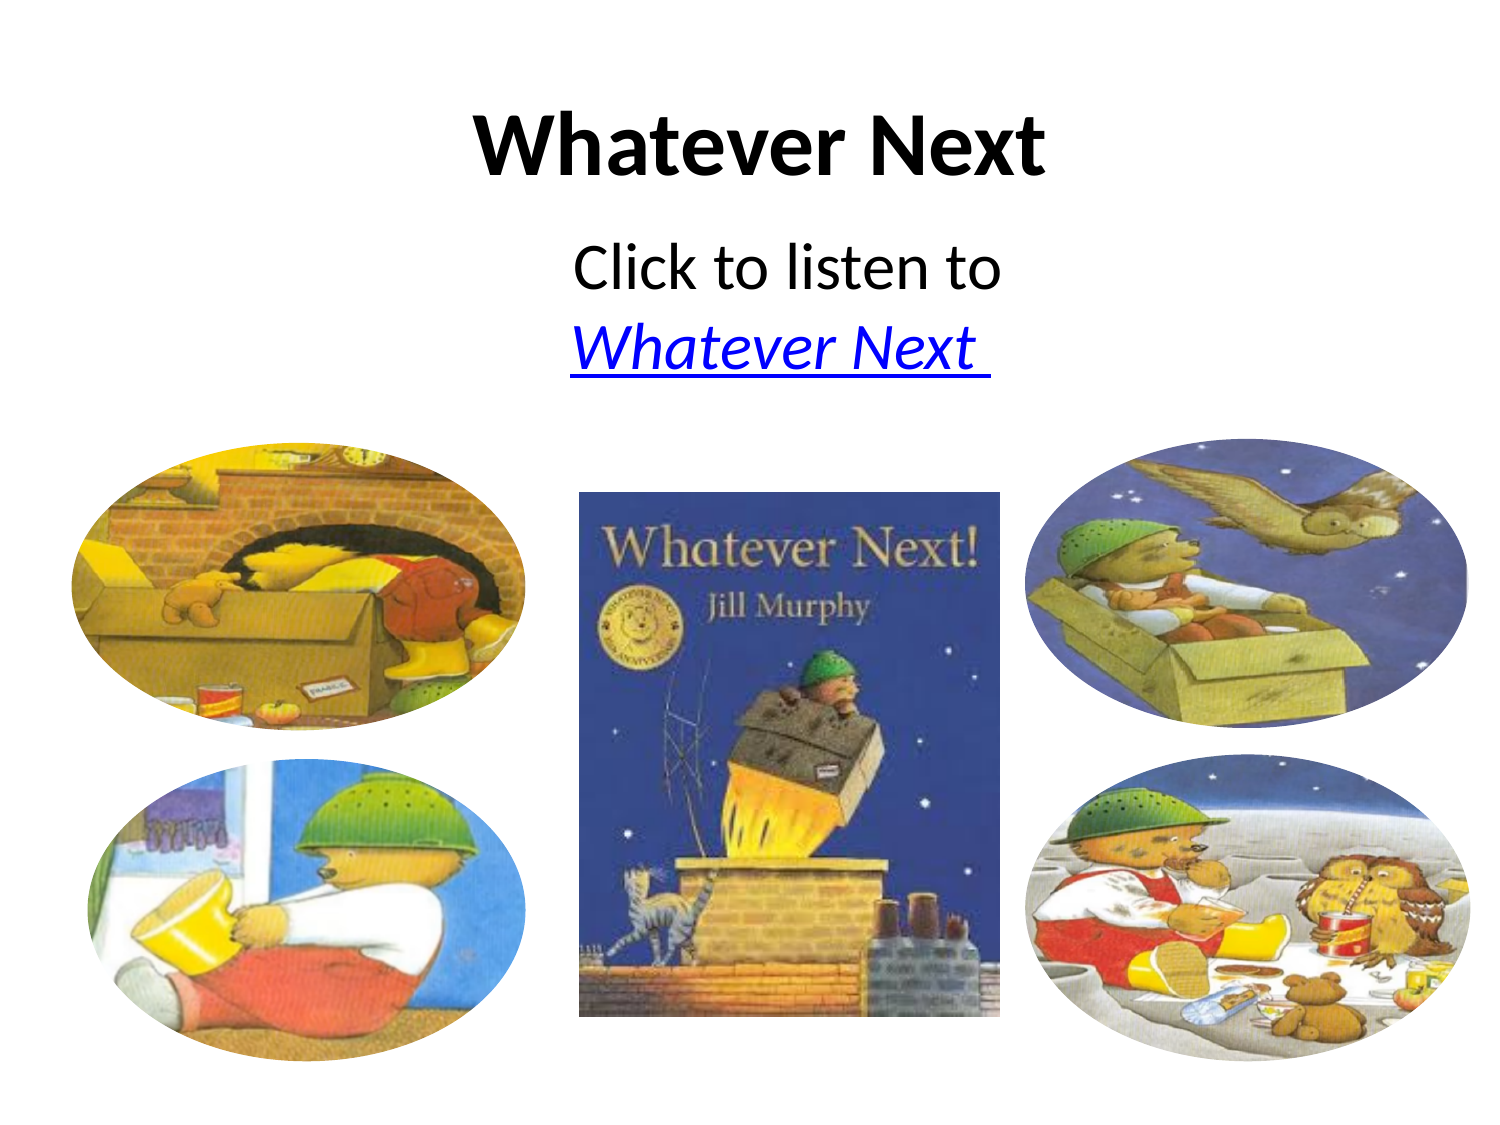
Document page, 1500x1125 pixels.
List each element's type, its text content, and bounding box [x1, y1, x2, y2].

picture [1024, 438, 1469, 729]
picture [1024, 754, 1471, 1062]
title Whatever Next [75, 45, 1425, 233]
picture [579, 492, 1000, 1017]
picture [87, 758, 526, 1062]
list Click to listen to Whatever Next [68, 215, 1419, 958]
picture [71, 442, 526, 731]
